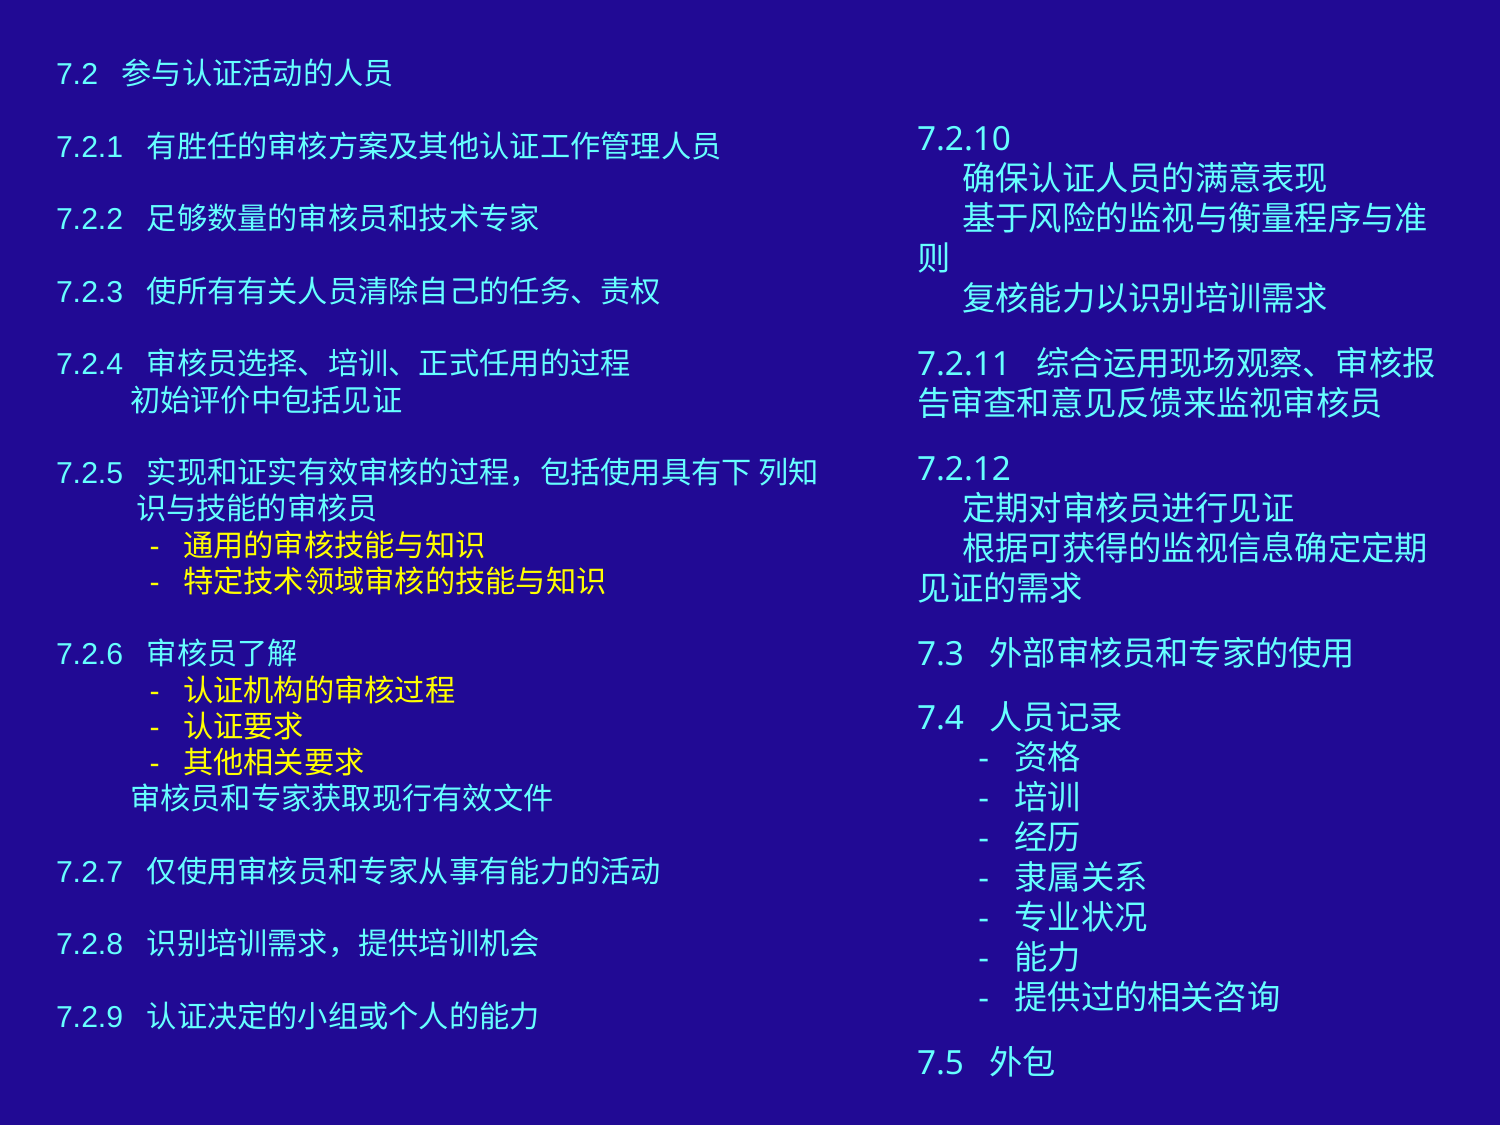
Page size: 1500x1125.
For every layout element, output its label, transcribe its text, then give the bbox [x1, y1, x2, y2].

text_box 7.2 参与认证活动的人员 7.2.1 有胜任的审核方案及其他认证工作管理人员 7.2.2 足够数量的审核员和技术专家 7.2.3 使所有有关人员清除自己的任务、责权 7.2.4 审核员选择、培训、正式任用的过程 初始评价中包括见证 7.2.5 实现和证实有效审核的过程，包括使用具有下 列知识与技能的审核员 - 通用的审核技能与知识 - 特定技术领域审核的技能与知识 7.2.6 审核员了解 - 认证机构的审核过程 - 认证要求 - 其他相关要求 审核员和专家获取现行有效文件 7.2.7 仅使用审核员和专家从事有能力的活动 7.2.8 识别培训需求，提供培训机会 7.2.9 认证决定的小组或个人的能力 [41, 46, 845, 1047]
text_box 7.2.10 确保认证人员的满意表现 基于风险的监视与衡量程序与准则 复核能力以识别培训需求 7.2.11 综合运用现场观察、审核报告审查和意见反馈来监视审核员 7.2.12 定期对审核员进行见证 根据可获得的监视信息确定定期见证的需求 7.3 外部审核员和专家的使用 7.4 人员记录 - 资格 - 培训 - 经历 - 隶属关系 - 专业状况 - 能力 - 提供过的相关咨询 7.5 外包 [902, 110, 1454, 985]
